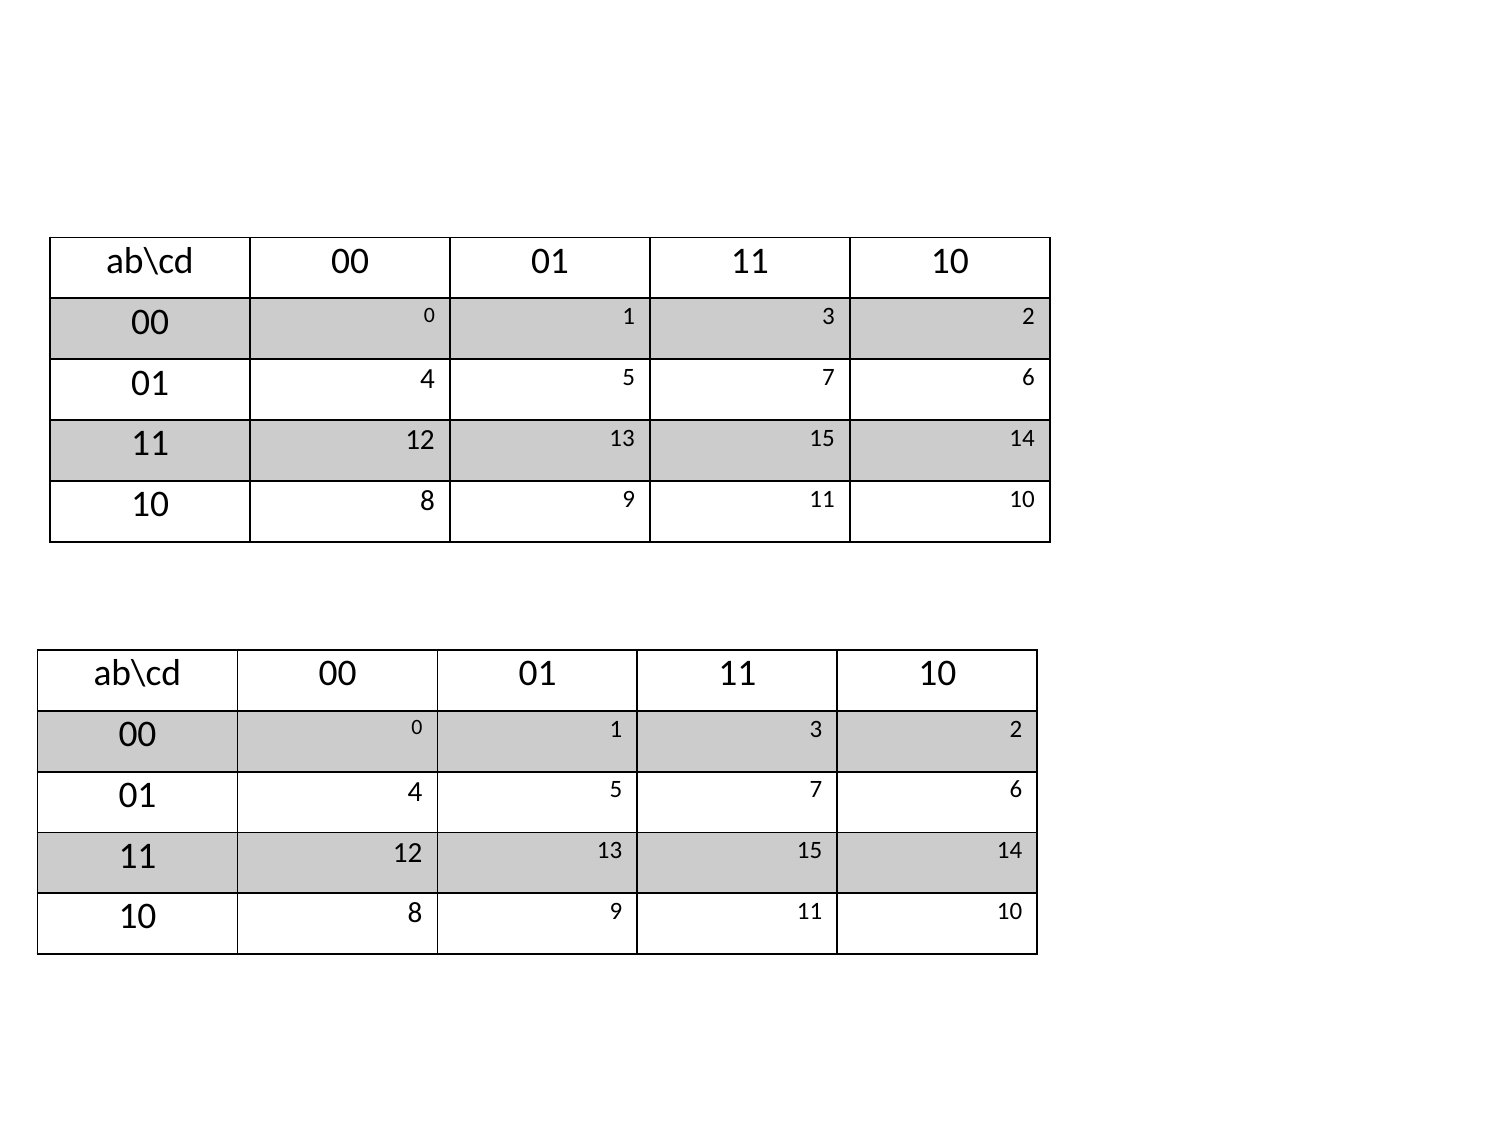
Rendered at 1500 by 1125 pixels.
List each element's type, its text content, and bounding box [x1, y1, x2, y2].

table_cell 15 [638, 833, 836, 892]
table_cell 01 [51, 360, 249, 419]
table_cell 2 [838, 712, 1036, 771]
table_cell 6 [851, 360, 1049, 419]
table_cell 0 [238, 712, 437, 771]
table_cell 7 [638, 773, 836, 832]
table_cell 01 [38, 773, 237, 832]
table_cell 11 [38, 833, 237, 892]
table_cell 12 [251, 421, 449, 480]
table_header 11 [638, 651, 836, 710]
table_header 00 [238, 651, 437, 710]
table_cell 00 [51, 299, 249, 358]
table_cell 6 [838, 773, 1036, 832]
table_header ab\cd [38, 651, 237, 710]
table_header 01 [451, 238, 649, 297]
table_cell 9 [451, 482, 649, 541]
table_cell 3 [651, 299, 849, 358]
table_cell 11 [51, 421, 249, 480]
table_cell 15 [651, 421, 849, 480]
table_header ab\cd [51, 238, 249, 297]
table_cell 8 [238, 894, 437, 953]
table_cell 14 [851, 421, 1049, 480]
table_cell 11 [638, 894, 836, 953]
table_cell 9 [438, 894, 636, 953]
table_cell 1 [438, 712, 636, 771]
table_cell 12 [238, 833, 437, 892]
table_cell 00 [38, 712, 237, 771]
table_header 10 [851, 238, 1049, 297]
table_cell 14 [838, 833, 1036, 892]
table_cell 10 [38, 894, 237, 953]
table_header 11 [651, 238, 849, 297]
table_cell 13 [438, 833, 636, 892]
table_cell 0 [251, 299, 449, 358]
table_cell 7 [651, 360, 849, 419]
table_cell 10 [838, 894, 1036, 953]
table_cell 13 [451, 421, 649, 480]
table_cell 10 [51, 482, 249, 541]
table_header 10 [838, 651, 1036, 710]
table_cell 5 [451, 360, 649, 419]
table_header 01 [438, 651, 636, 710]
table_cell 5 [438, 773, 636, 832]
table_cell 4 [238, 773, 437, 832]
table_header 00 [251, 238, 449, 297]
table_cell 1 [451, 299, 649, 358]
table_cell 8 [251, 482, 449, 541]
table_cell 2 [851, 299, 1049, 358]
table_cell 11 [651, 482, 849, 541]
table_cell 4 [251, 360, 449, 419]
table_cell 10 [851, 482, 1049, 541]
table_cell 3 [638, 712, 836, 771]
